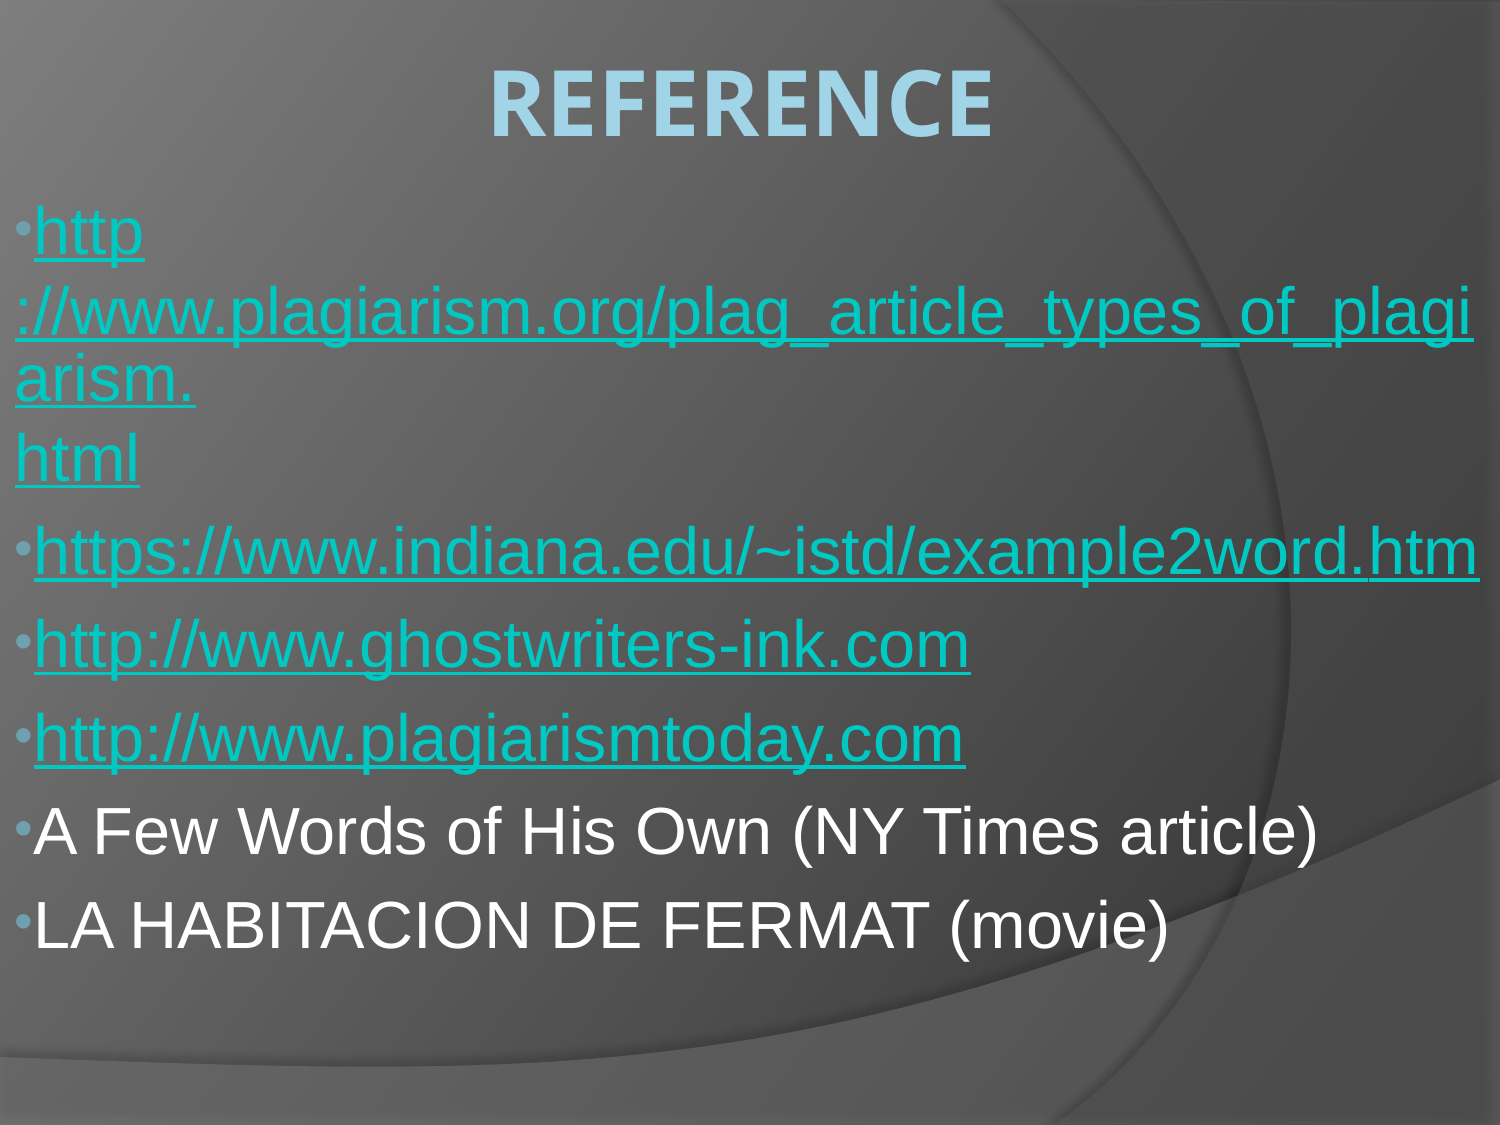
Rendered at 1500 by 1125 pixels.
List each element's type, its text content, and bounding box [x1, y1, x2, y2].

subtitle http://www.plagiarism.org/plag_article_types_of_plagiarism.html https://www.indiana.edu/~istd/example2word.htm http://www.ghostwriters-ink.com http://www.plagiarismtoday.com A Few Words of His Own (NY Times article) LA HABITACION DE FERMAT (movie) [0, 187, 1500, 1125]
title Reference [275, 37, 1209, 178]
